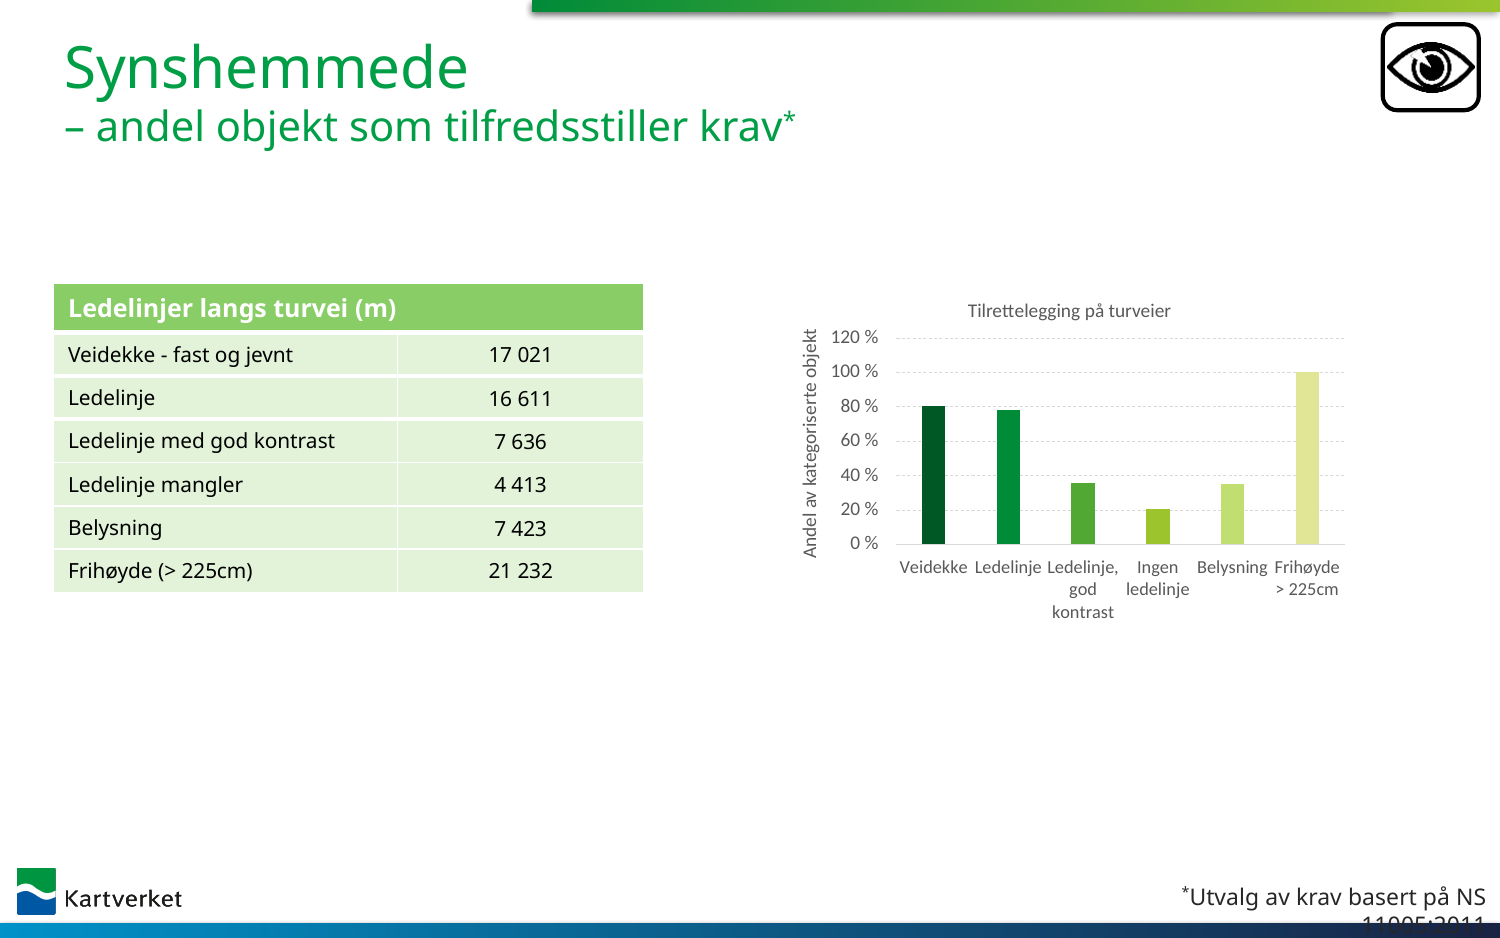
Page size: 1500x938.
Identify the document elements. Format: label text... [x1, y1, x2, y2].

table_cell Ledelinje med god kontrast [54, 421, 397, 462]
picture [791, 291, 1348, 630]
table_cell 16 611 [398, 378, 643, 417]
table_cell 4 413 [398, 463, 643, 505]
table_cell 17 021 [398, 335, 643, 374]
table_cell 21 232 [398, 550, 643, 592]
table_header Ledelinjer langs turvei (m) [54, 284, 643, 330]
table_cell Frihøyde (> 225cm) [54, 550, 397, 592]
text_box *Utvalg av krav basert på NS 11005:2011 [1068, 873, 1500, 938]
table_cell 7 636 [398, 421, 643, 462]
table_cell Belysning [54, 507, 397, 548]
table_cell Ledelinje [54, 378, 397, 417]
table_cell Veidekke - fast og jevnt [54, 335, 397, 374]
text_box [1382, 24, 1480, 111]
table_cell 7 423 [398, 507, 643, 548]
table_cell Ledelinje mangler [54, 463, 397, 505]
text_box Synshemmede – andel objekt som tilfredsstiller krav* [49, 24, 1431, 158]
